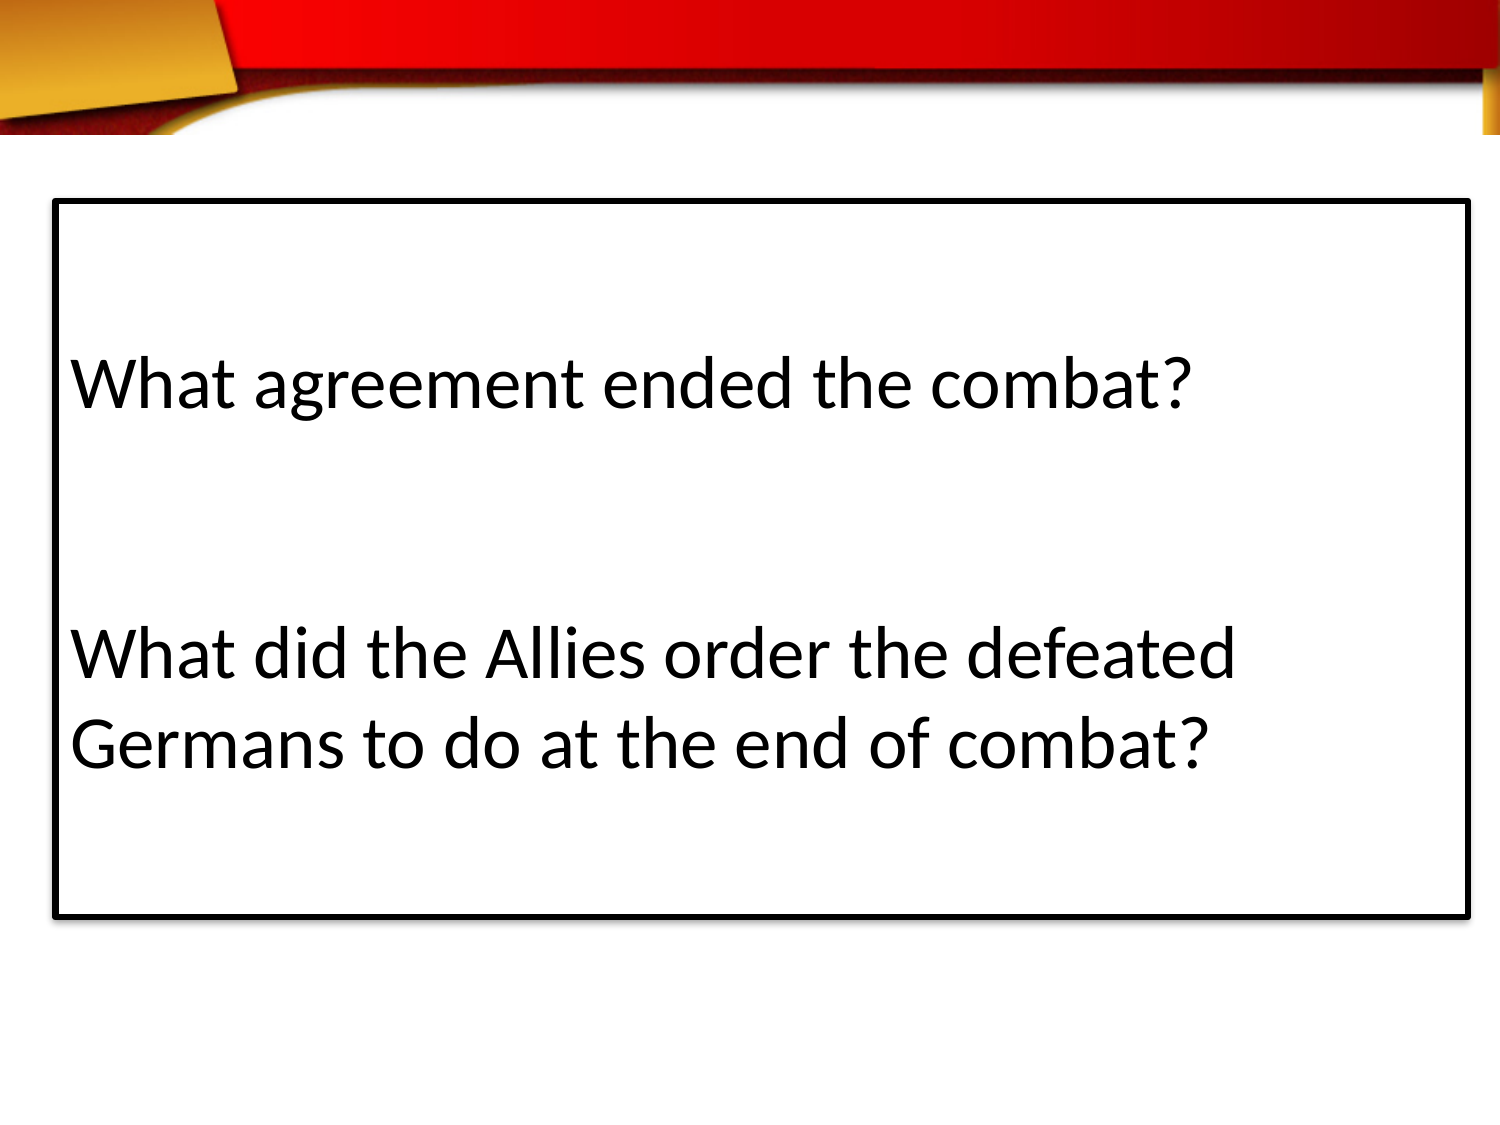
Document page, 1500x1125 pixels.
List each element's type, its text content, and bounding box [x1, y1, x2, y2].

text_box What agreement ended the combat? What did the Allies order the defeated Germans to do at the end of combat? [55, 200, 1469, 918]
picture [0, 0, 1500, 135]
